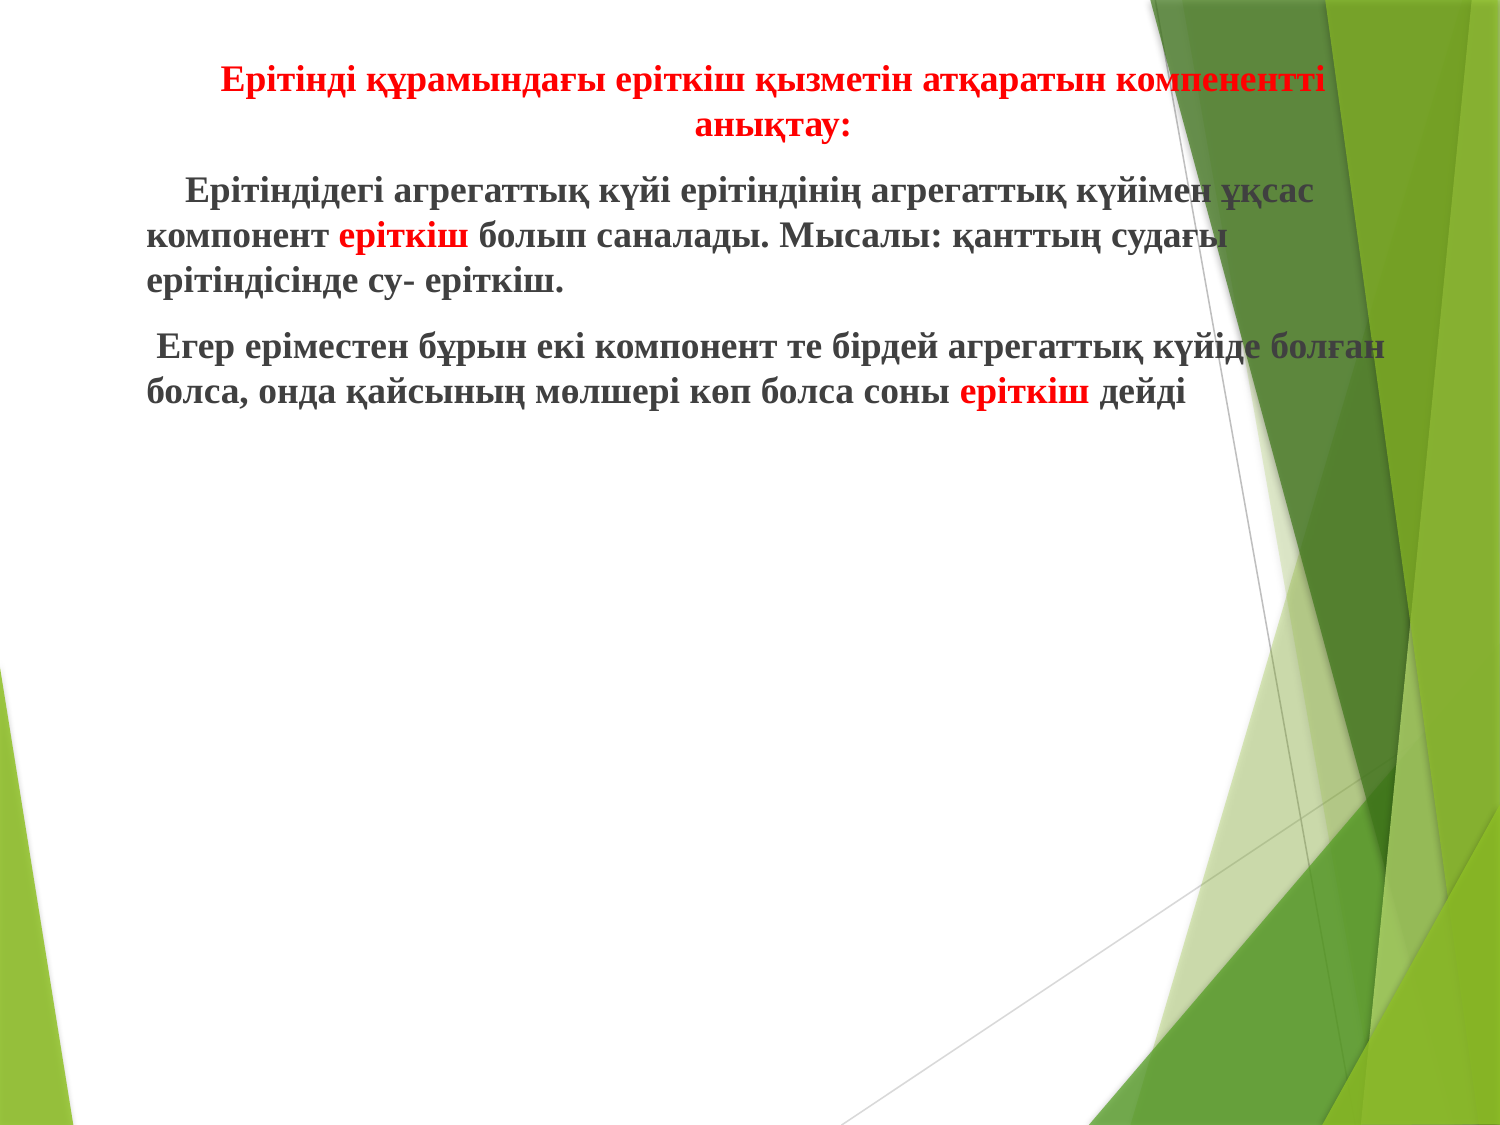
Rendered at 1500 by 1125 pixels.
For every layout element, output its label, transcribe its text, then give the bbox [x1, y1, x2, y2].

list Ерітінді құрамындағы еріткіш қызметін атқаратын компенентті анықтау: Ерітіндідегі агрегаттық күйі ерітіндінің агрегаттық күйімен ұқсас компонент еріткіш болып саналады. Мысалы: қанттың судағы ерітіндісінде су- еріткіш. Егер еріместен бұрын екі компонент те бірдей агрегаттық күйіде болған болса, онда қайсының мөлшері көп болса соны еріткіш дейді [75, 46, 1425, 1102]
